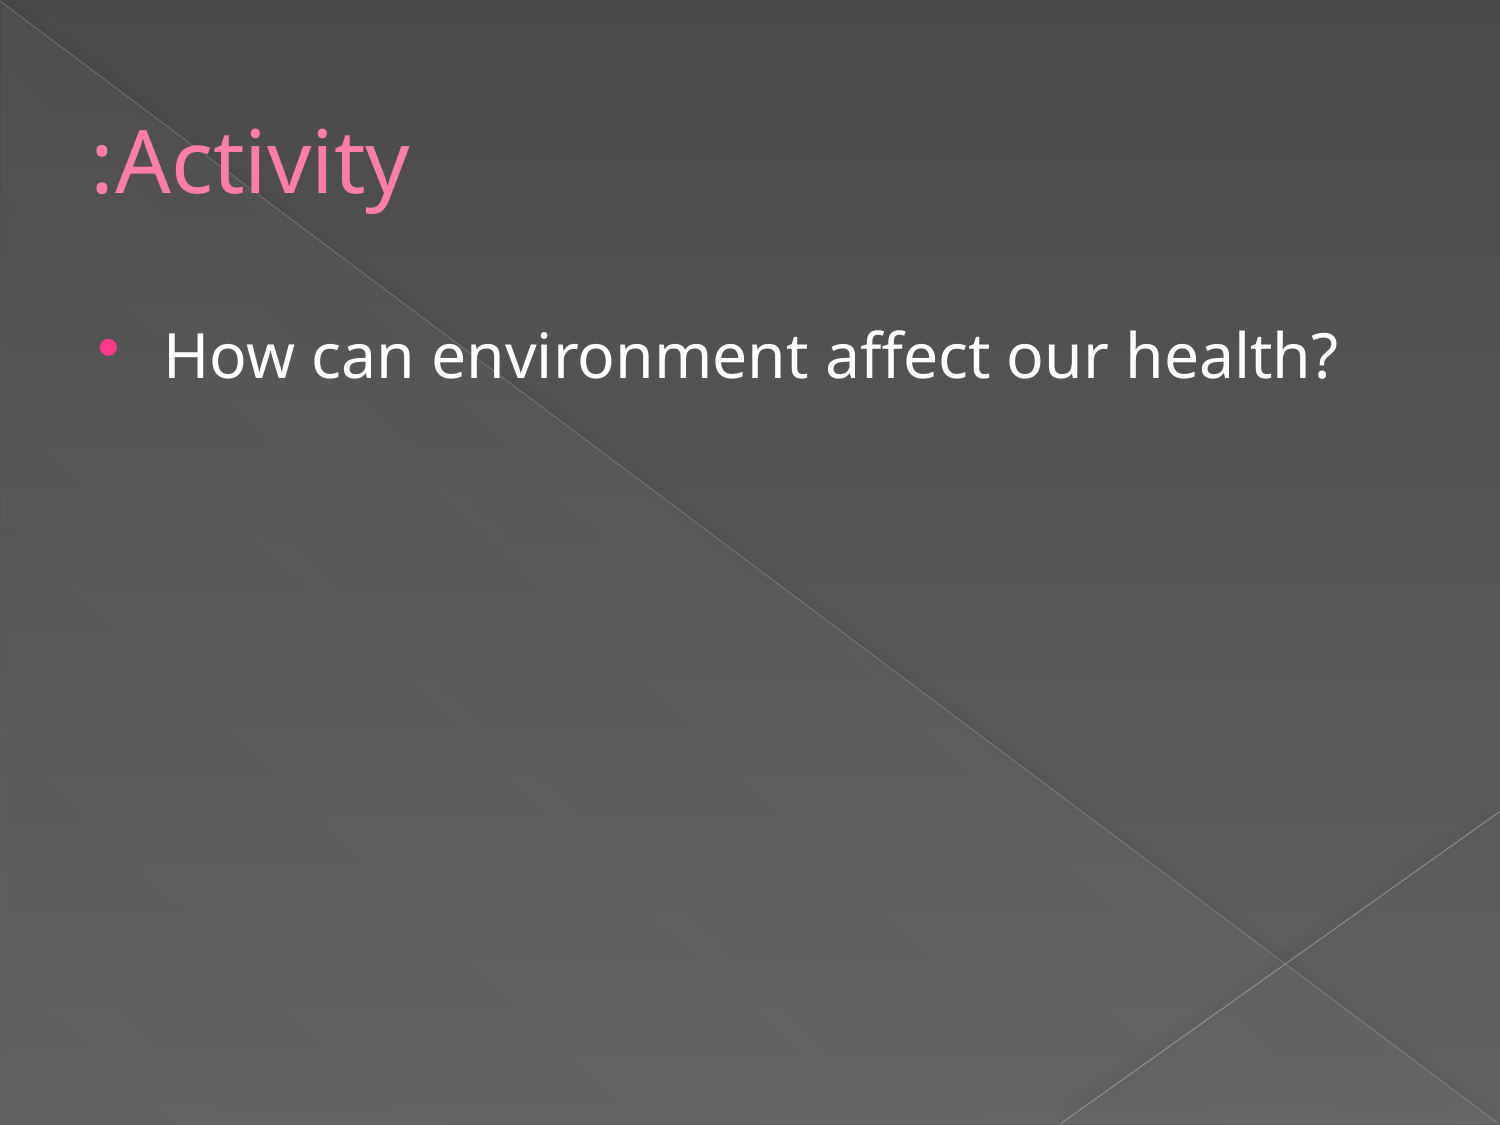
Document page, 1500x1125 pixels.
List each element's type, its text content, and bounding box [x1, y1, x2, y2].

title Activity: [75, 43, 1425, 274]
list How can environment affect our health? [75, 308, 1425, 1059]
